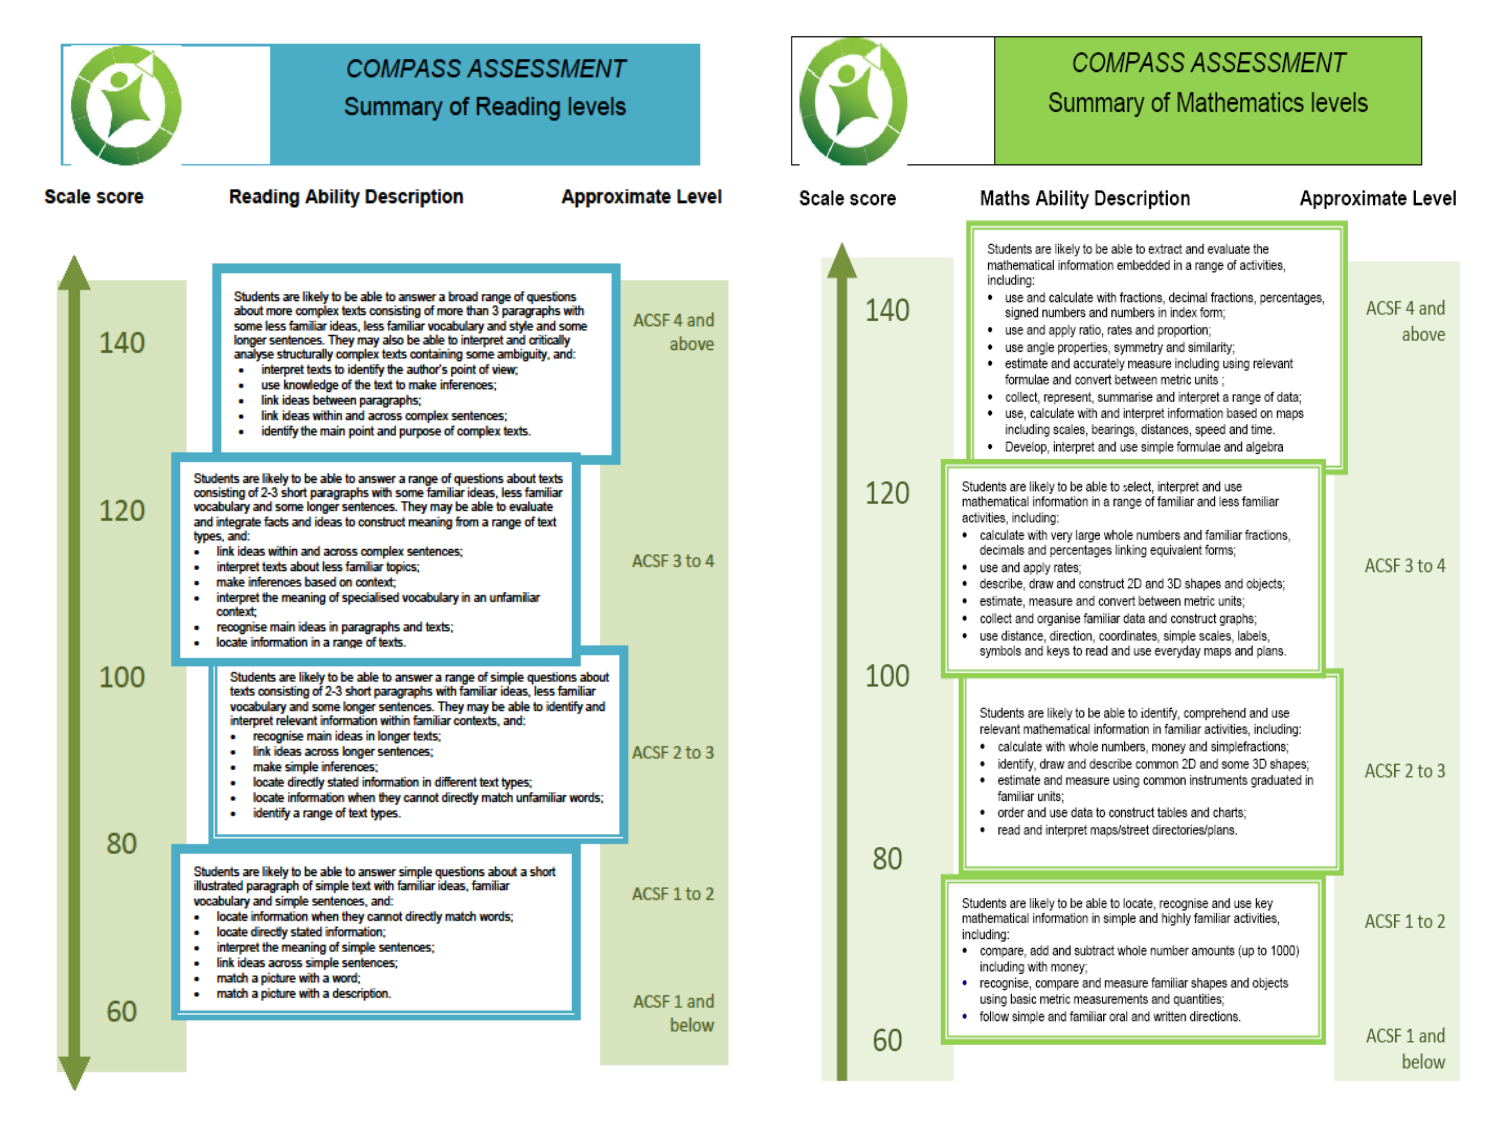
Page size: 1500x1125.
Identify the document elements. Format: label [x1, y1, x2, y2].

picture [787, 30, 1483, 1090]
list [0, 0, 762, 1125]
